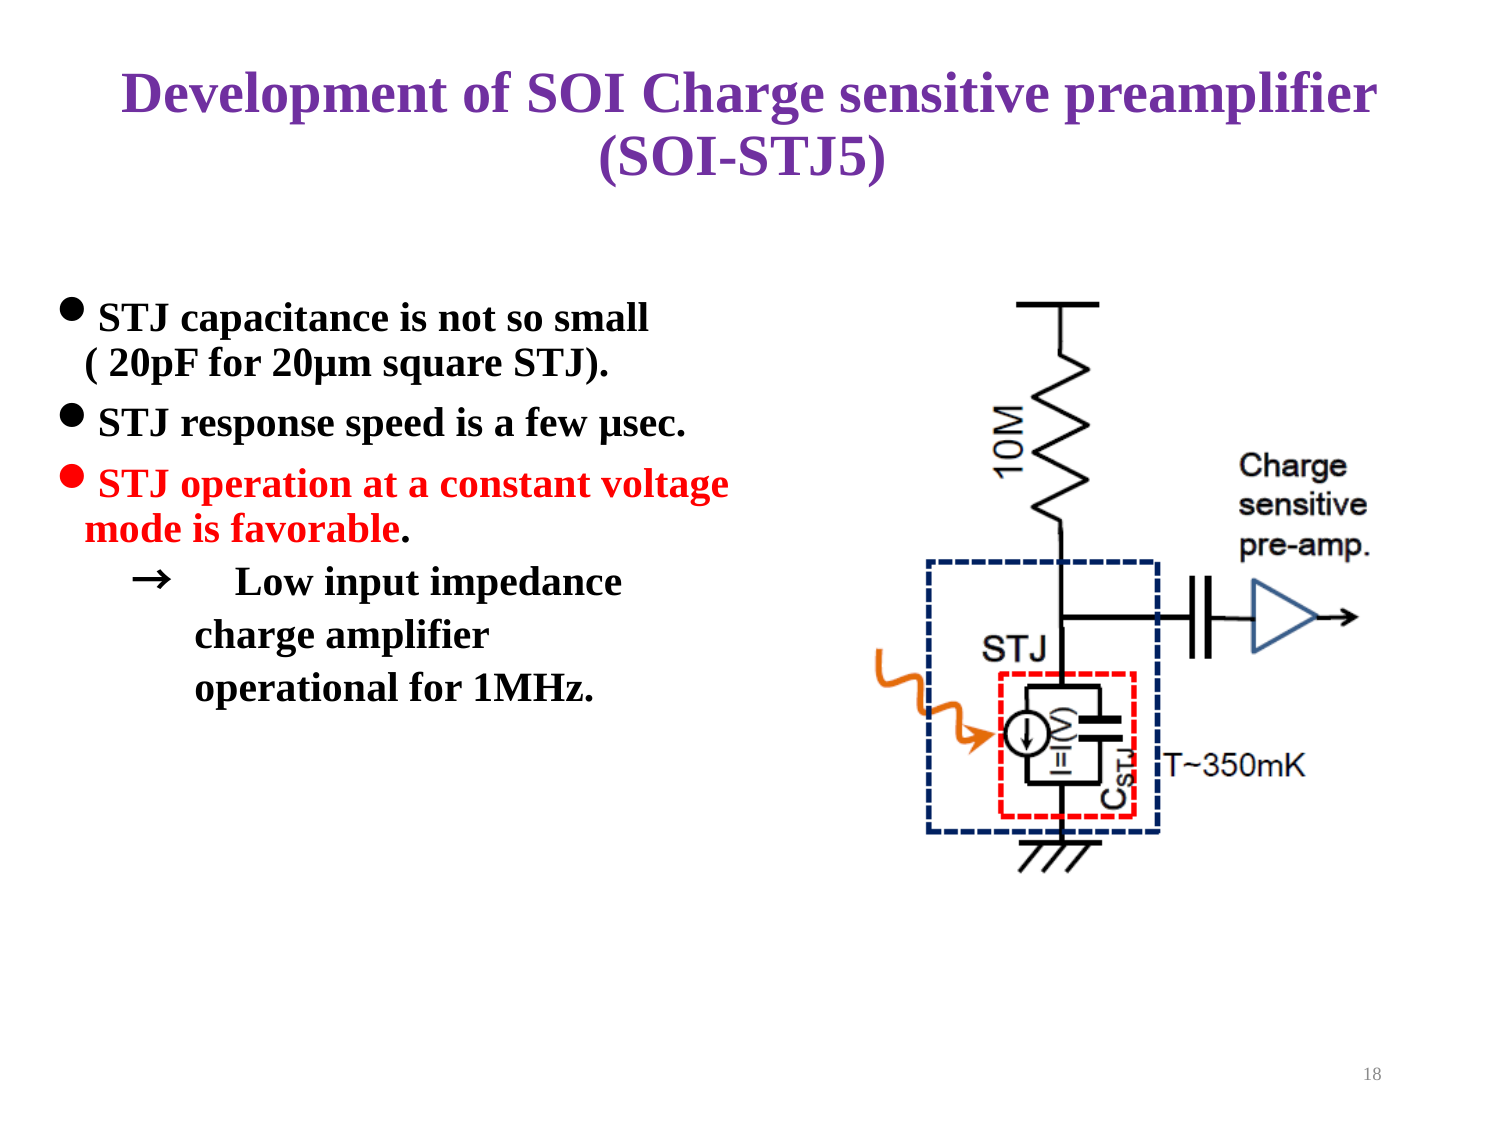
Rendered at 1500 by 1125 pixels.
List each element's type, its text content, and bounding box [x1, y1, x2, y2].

title Development of SOI Charge sensitive preamplifier (SOI-STJ5) [65, 37, 1435, 213]
picture [868, 255, 1409, 925]
list STJ capacitance is not so small ( 20pF for 20μm square STJ). STJ response speed is a few μsec. STJ operation at a constant voltage mode is favorable. → Low input impedance charge amplifier operational for 1MHz. [41, 287, 786, 1000]
slide_number 18 [1059, 1042, 1397, 1103]
